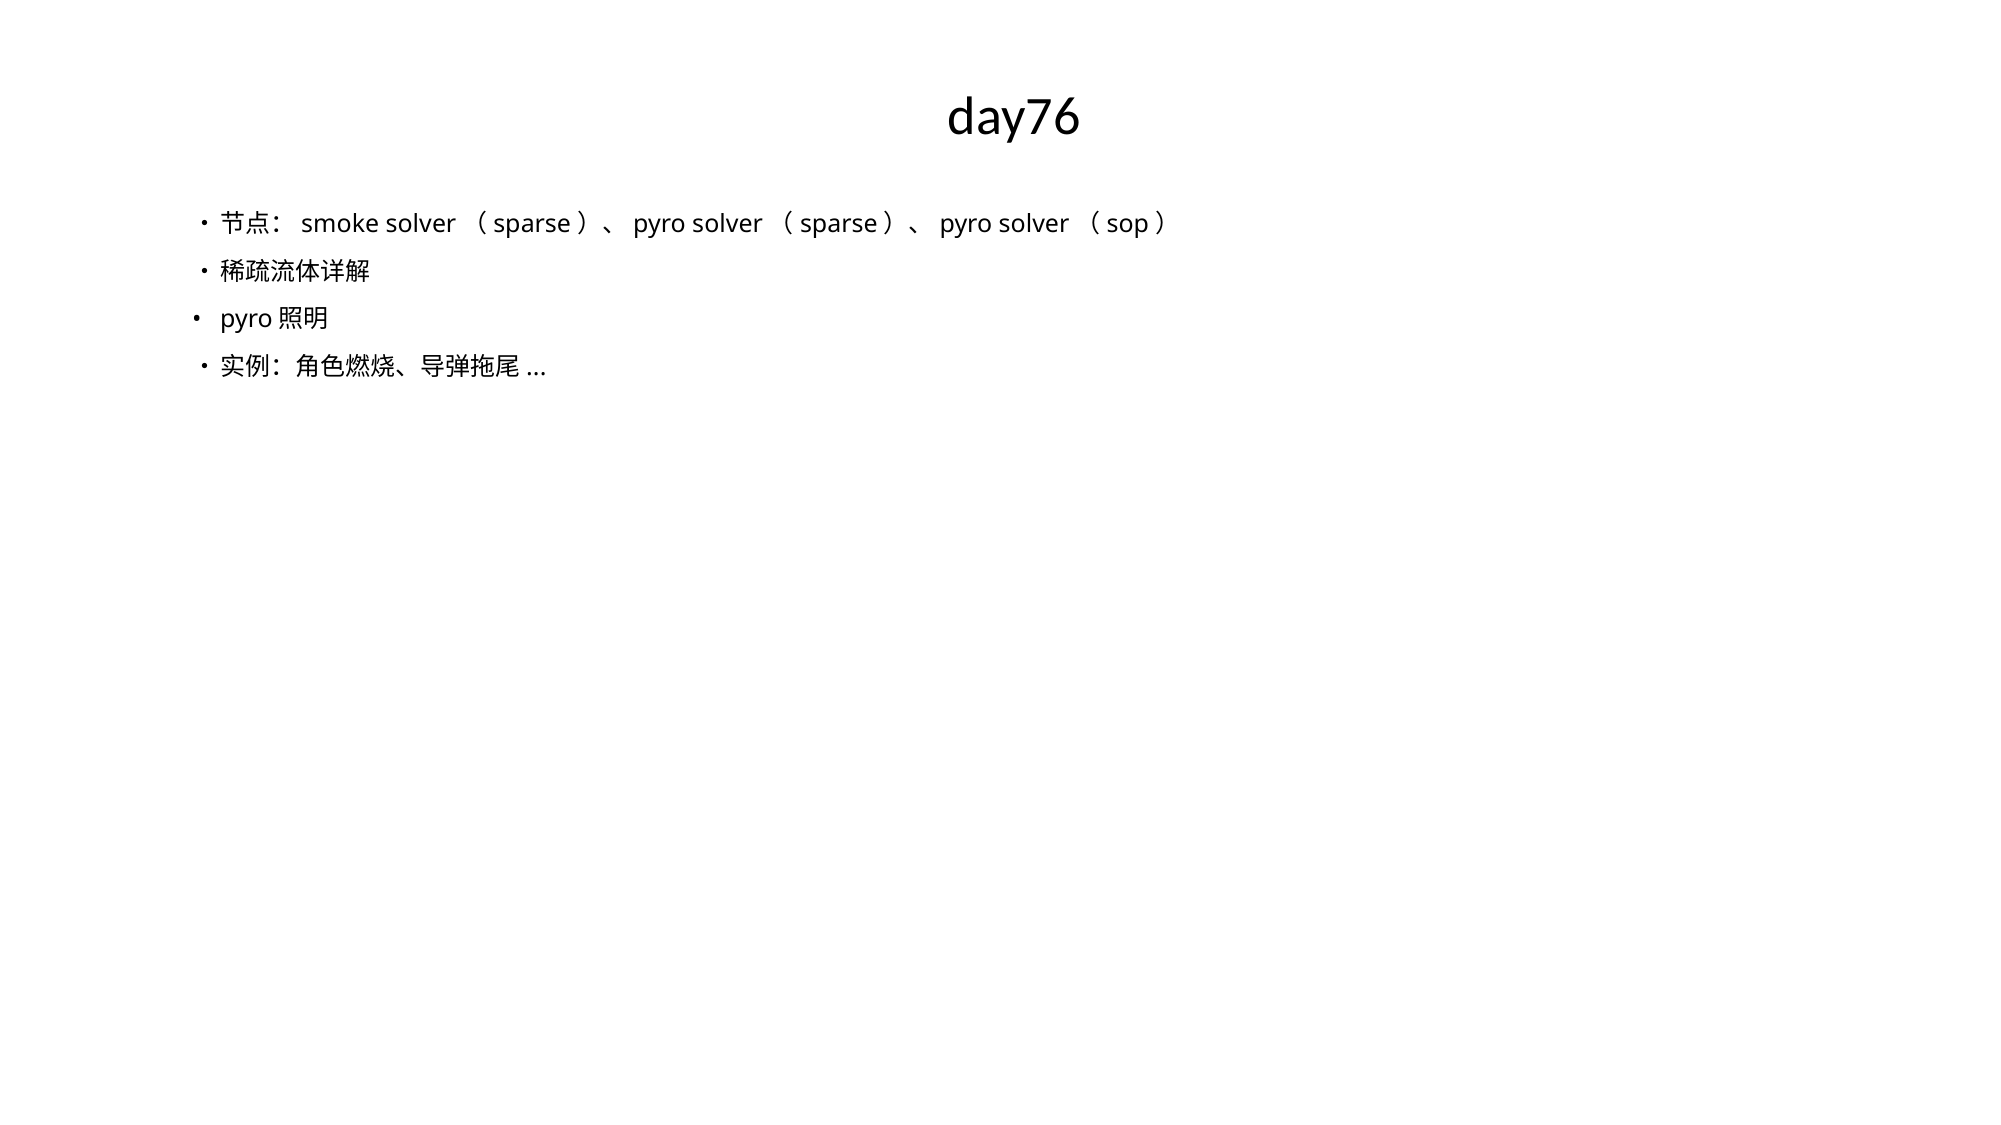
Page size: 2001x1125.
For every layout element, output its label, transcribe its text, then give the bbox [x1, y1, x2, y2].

title day76 [543, 41, 1486, 154]
subtitle • 节点：smoke solver（sparse）、pyro solver（sparse）、pyro solver（sop） • 稀疏流体详解 • pyro照明 • 实例：角色燃烧、导弹拖尾... [176, 203, 1815, 903]
